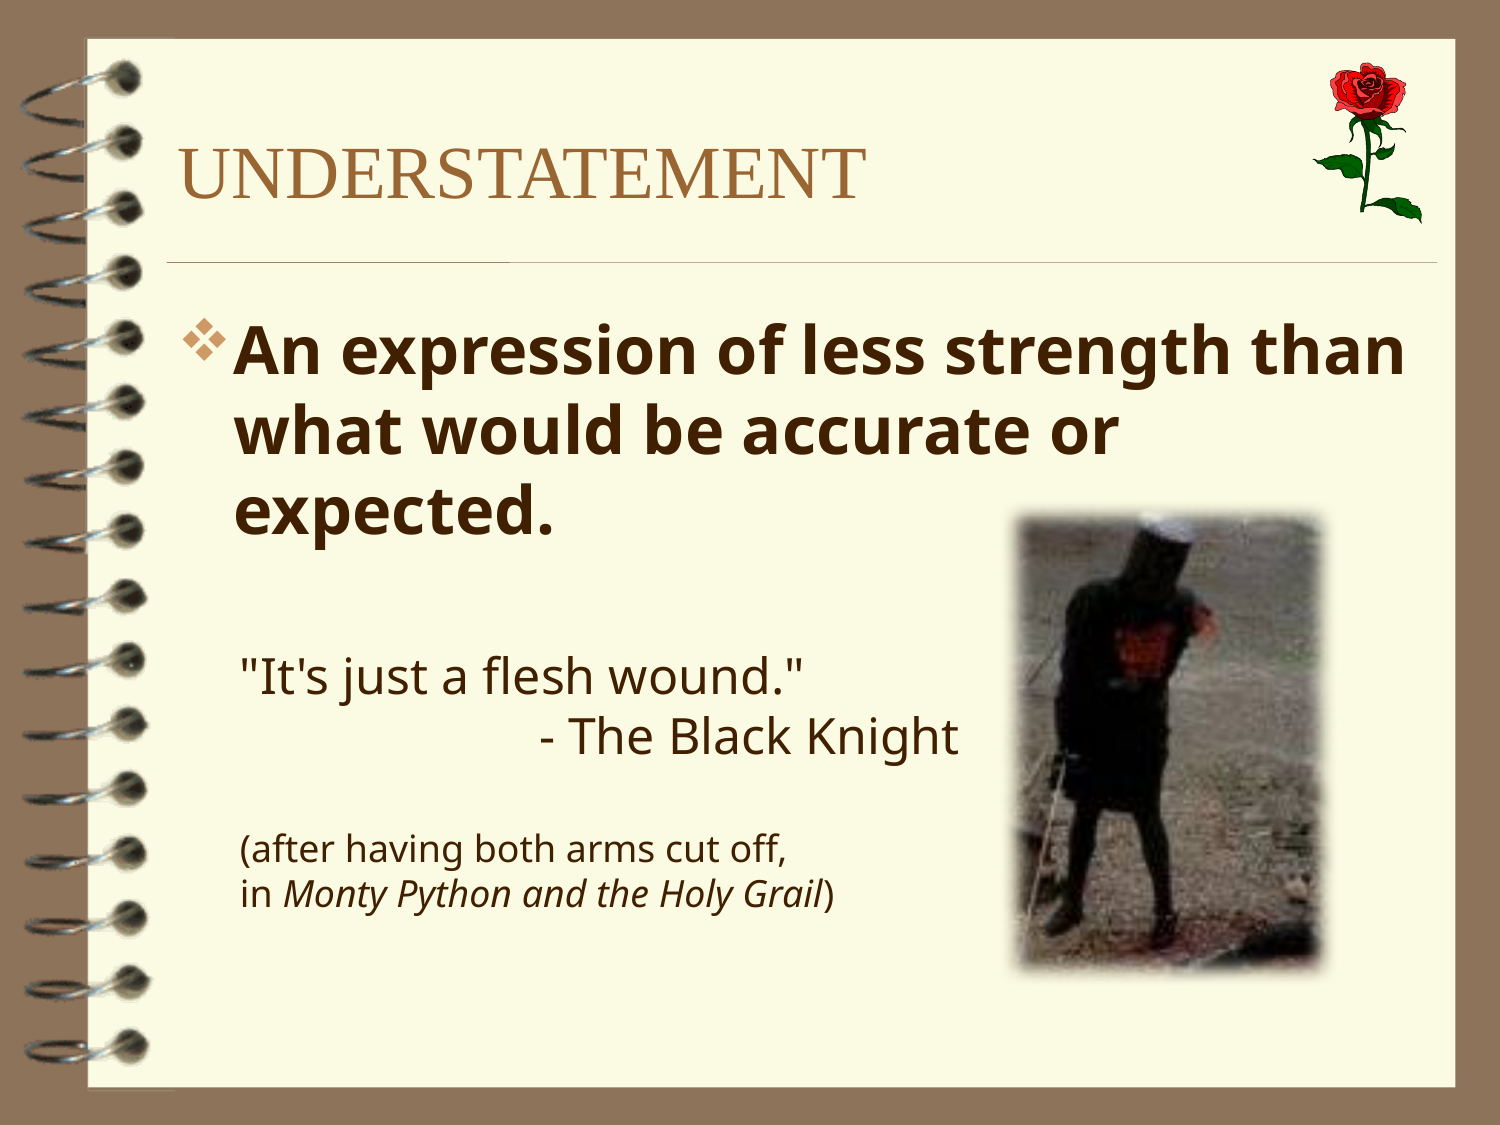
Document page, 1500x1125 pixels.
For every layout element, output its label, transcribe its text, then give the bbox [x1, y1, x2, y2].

picture [0, 0, 175, 1125]
text_box "It's just a flesh wound." - The Black Knight (after having both arms cut off, in Monty Python and the Holy Grail) [224, 637, 975, 923]
list An expression of less strength than what would be accurate or expected. [162, 299, 1438, 976]
picture [999, 499, 1338, 987]
title UNDERSTATEMENT [162, 74, 1438, 263]
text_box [1312, 62, 1423, 225]
